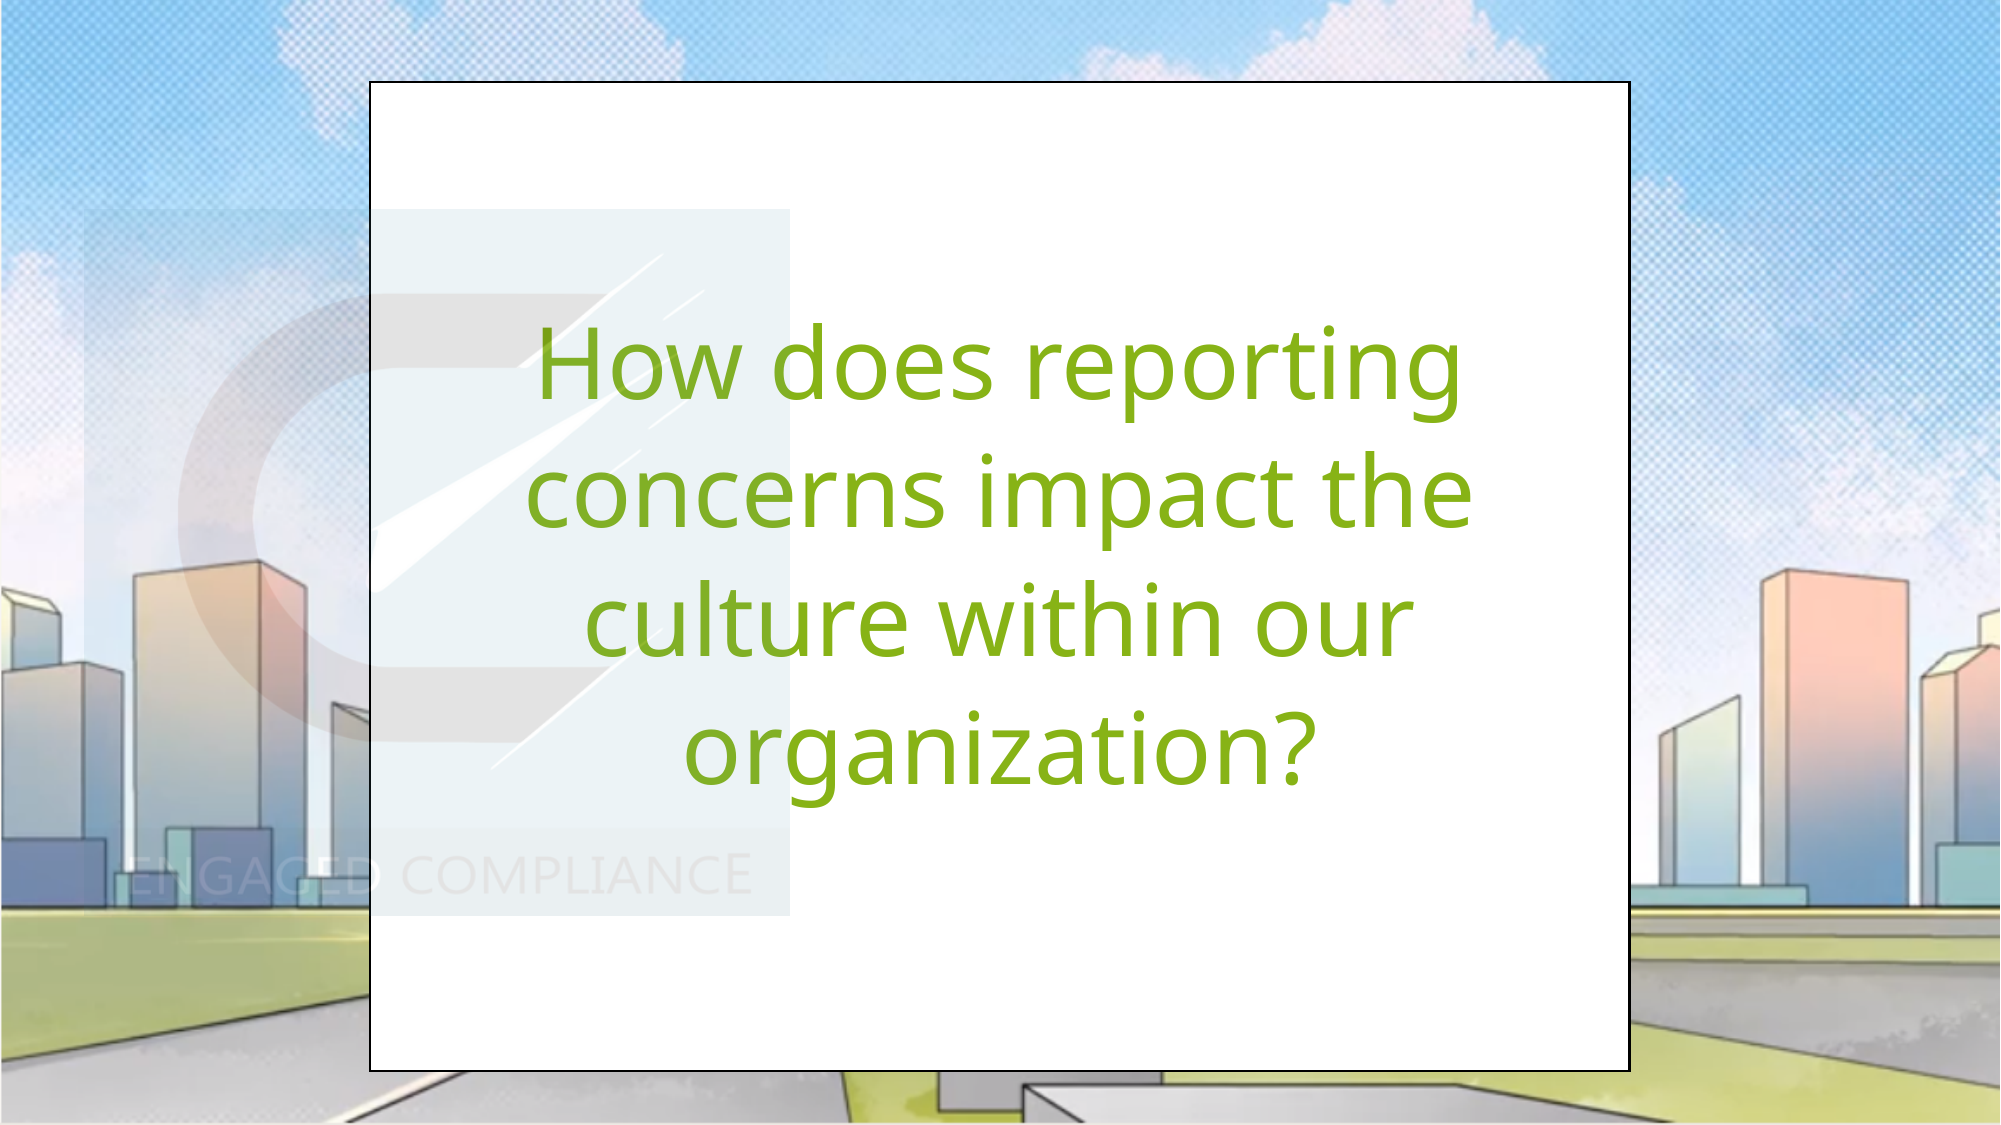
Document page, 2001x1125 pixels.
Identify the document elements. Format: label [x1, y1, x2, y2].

picture [84, 209, 790, 916]
list [0, 0, 2000, 1125]
